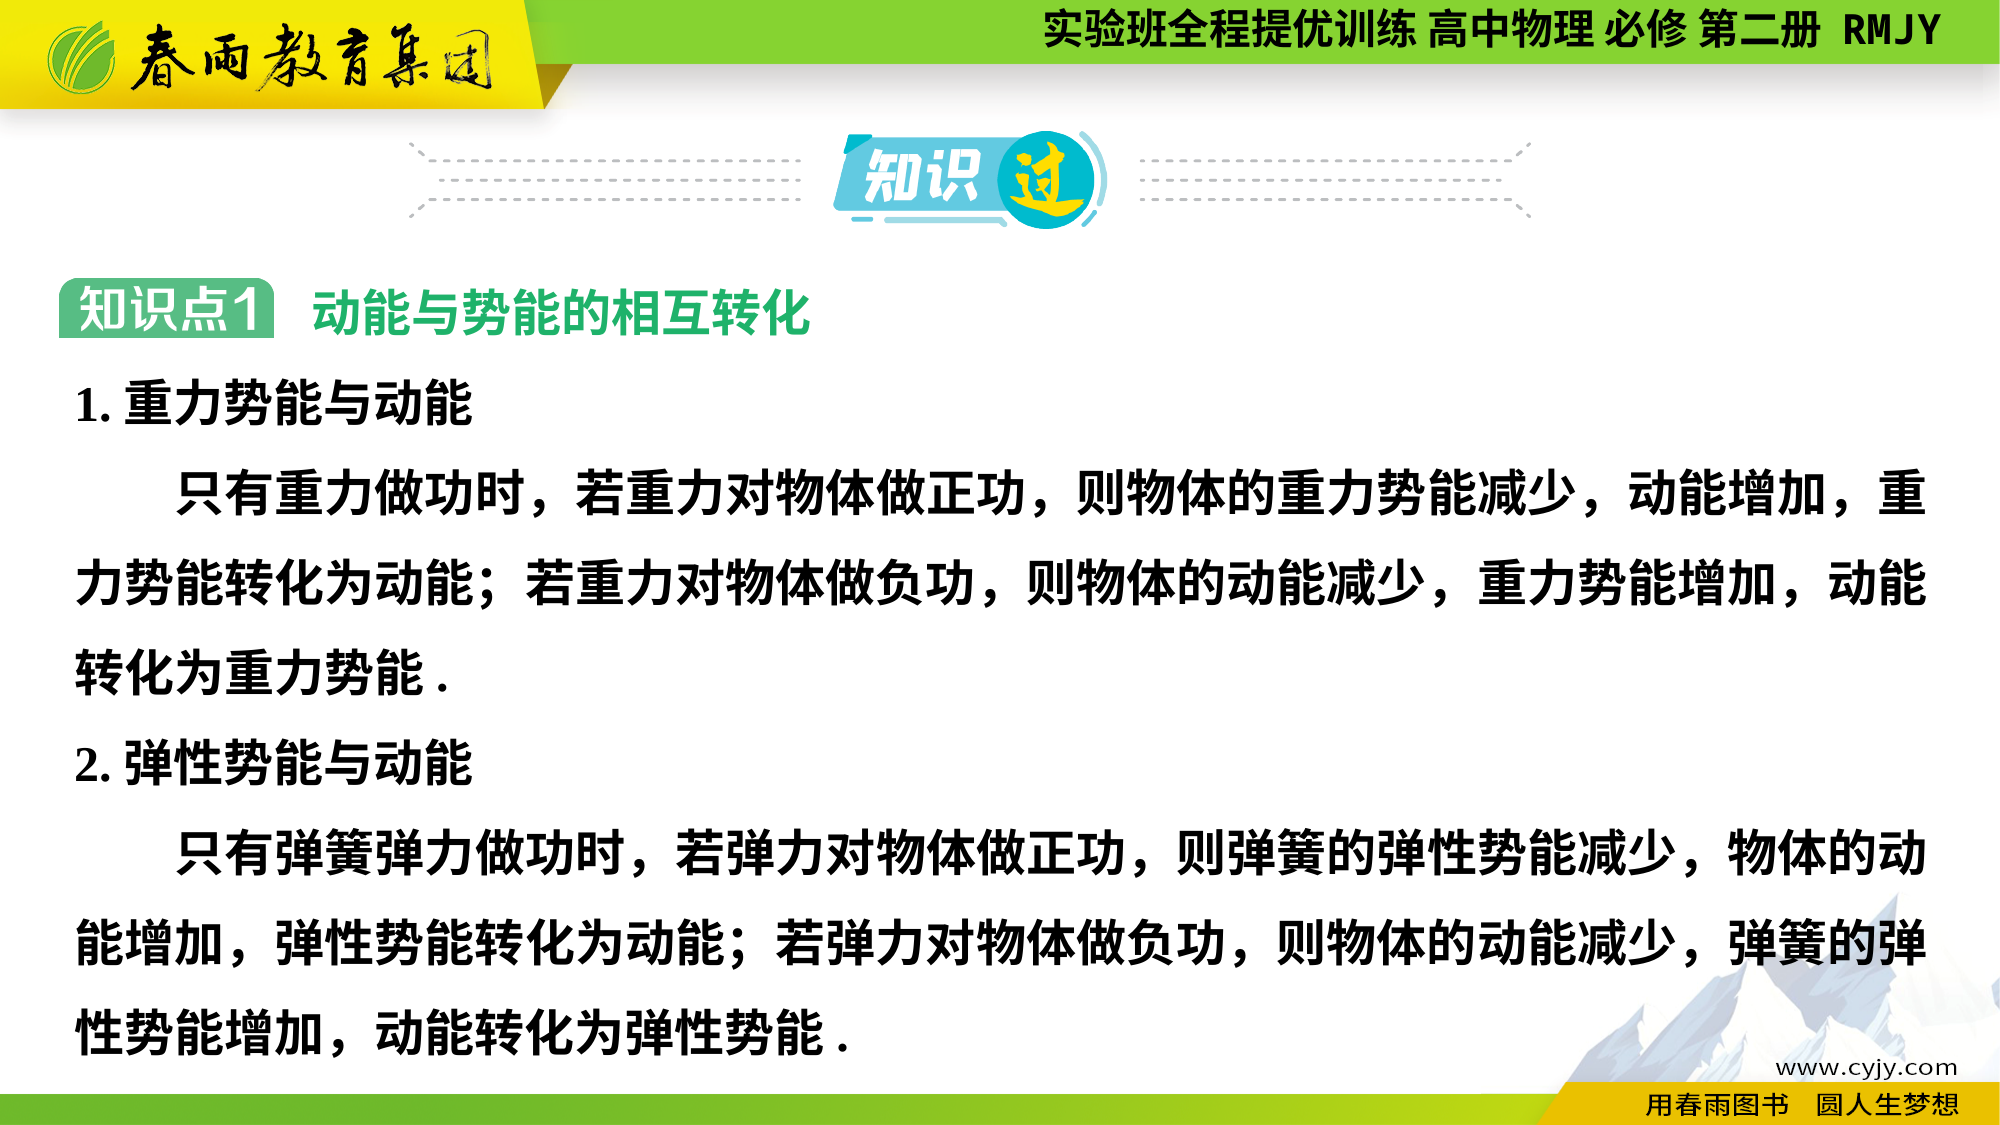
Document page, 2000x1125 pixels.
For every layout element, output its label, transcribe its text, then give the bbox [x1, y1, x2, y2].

picture [0, 0, 2000, 1125]
list 动能与势能的相互转化 1.重力势能与动能 只有重力做功时，若重力对物体做正功，则物体的重力势能减少，动能增加，重力势能转化为动能；若重力对物体做负功，则物体的动能减少，重力势能增加，动能转化为重力势能. 2.弹性势能与动能 只有弹簧弹力做功时，若弹力对物体做正功，则弹簧的弹性势能减少，物体的动能增加，弹性势能转化为动能；若弹力对物体做负功，则物体的动能减少，弹簧的弹性势能增加，动能转化为弹性势能. [59, 243, 1944, 1077]
